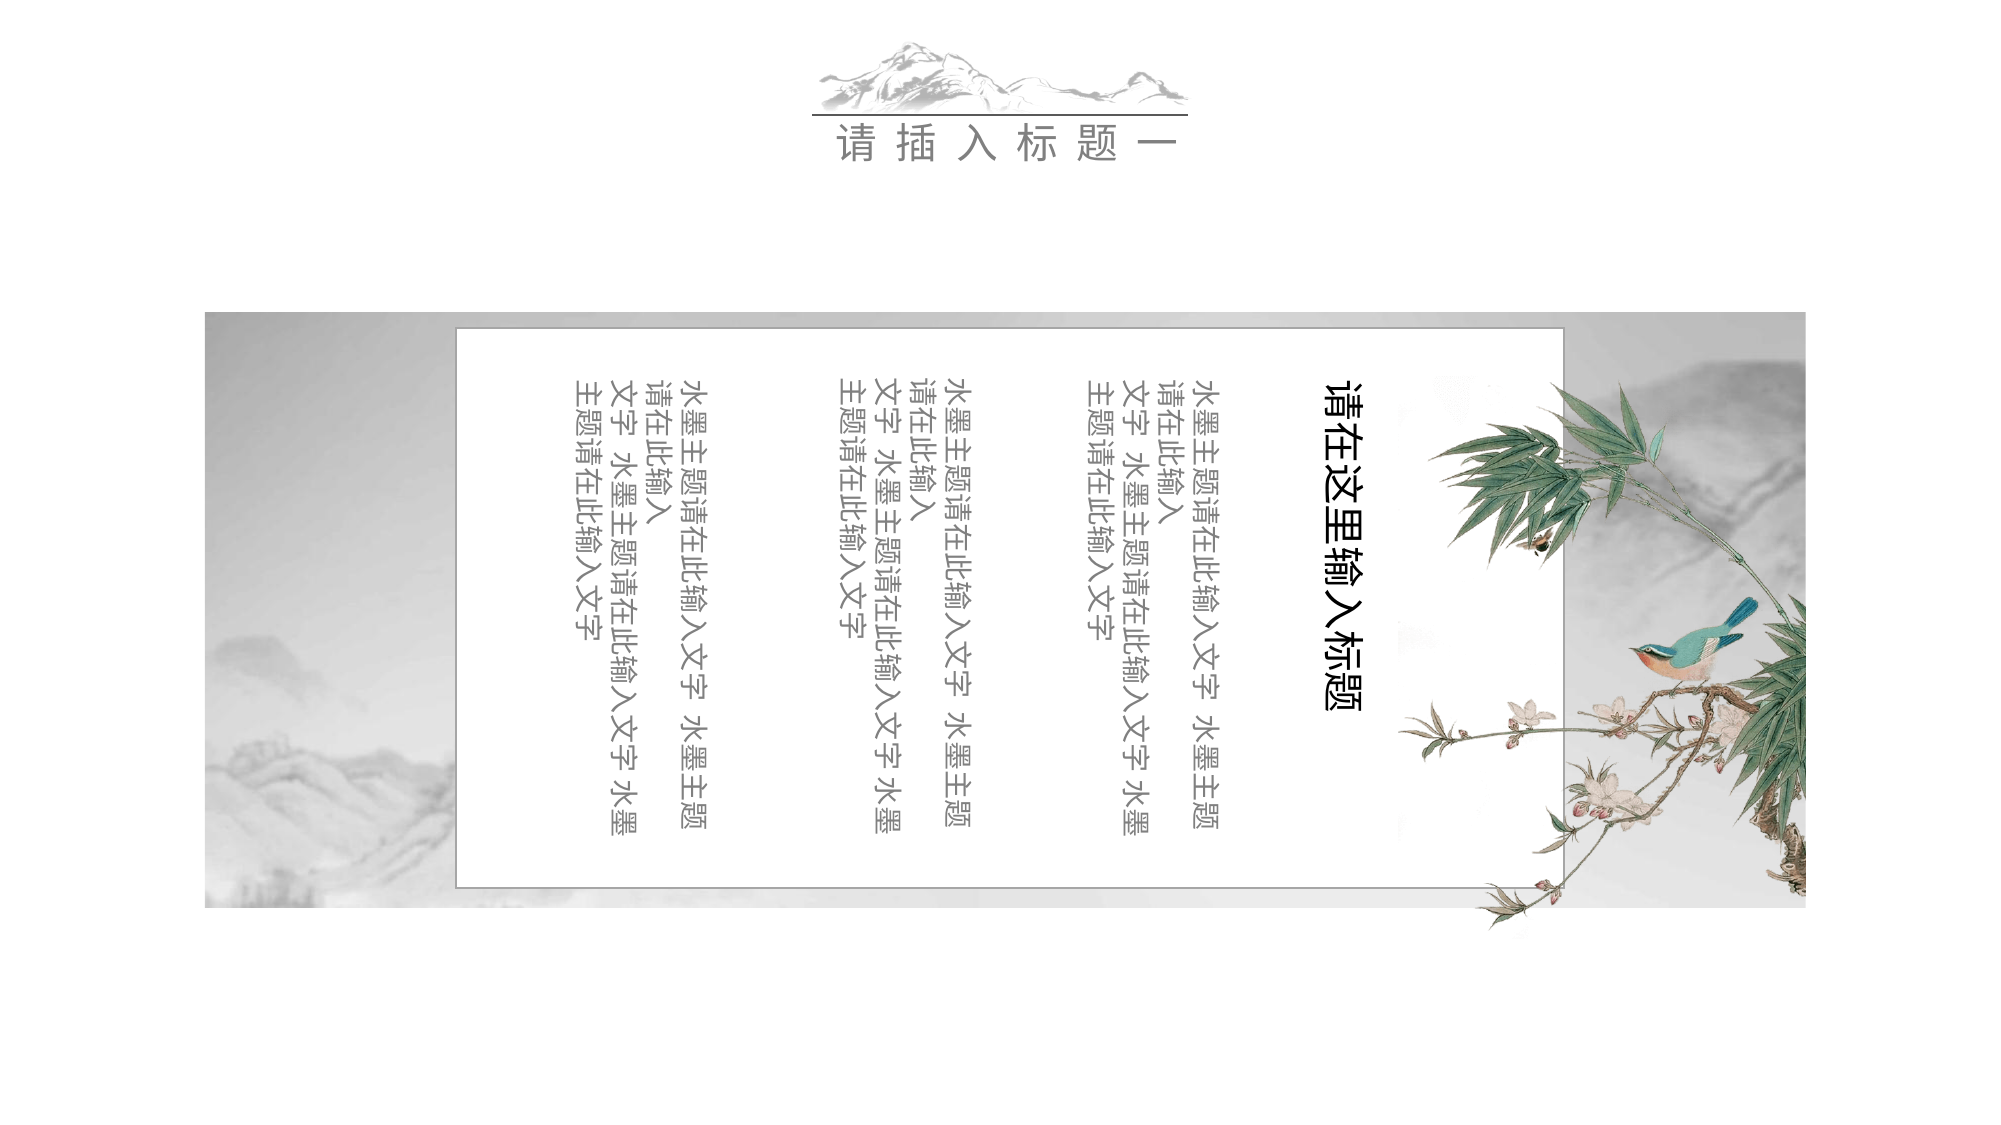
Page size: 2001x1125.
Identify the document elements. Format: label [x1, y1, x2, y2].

text_box [204, 312, 1806, 909]
picture [1398, 374, 1806, 939]
text_box [808, 17, 1209, 175]
